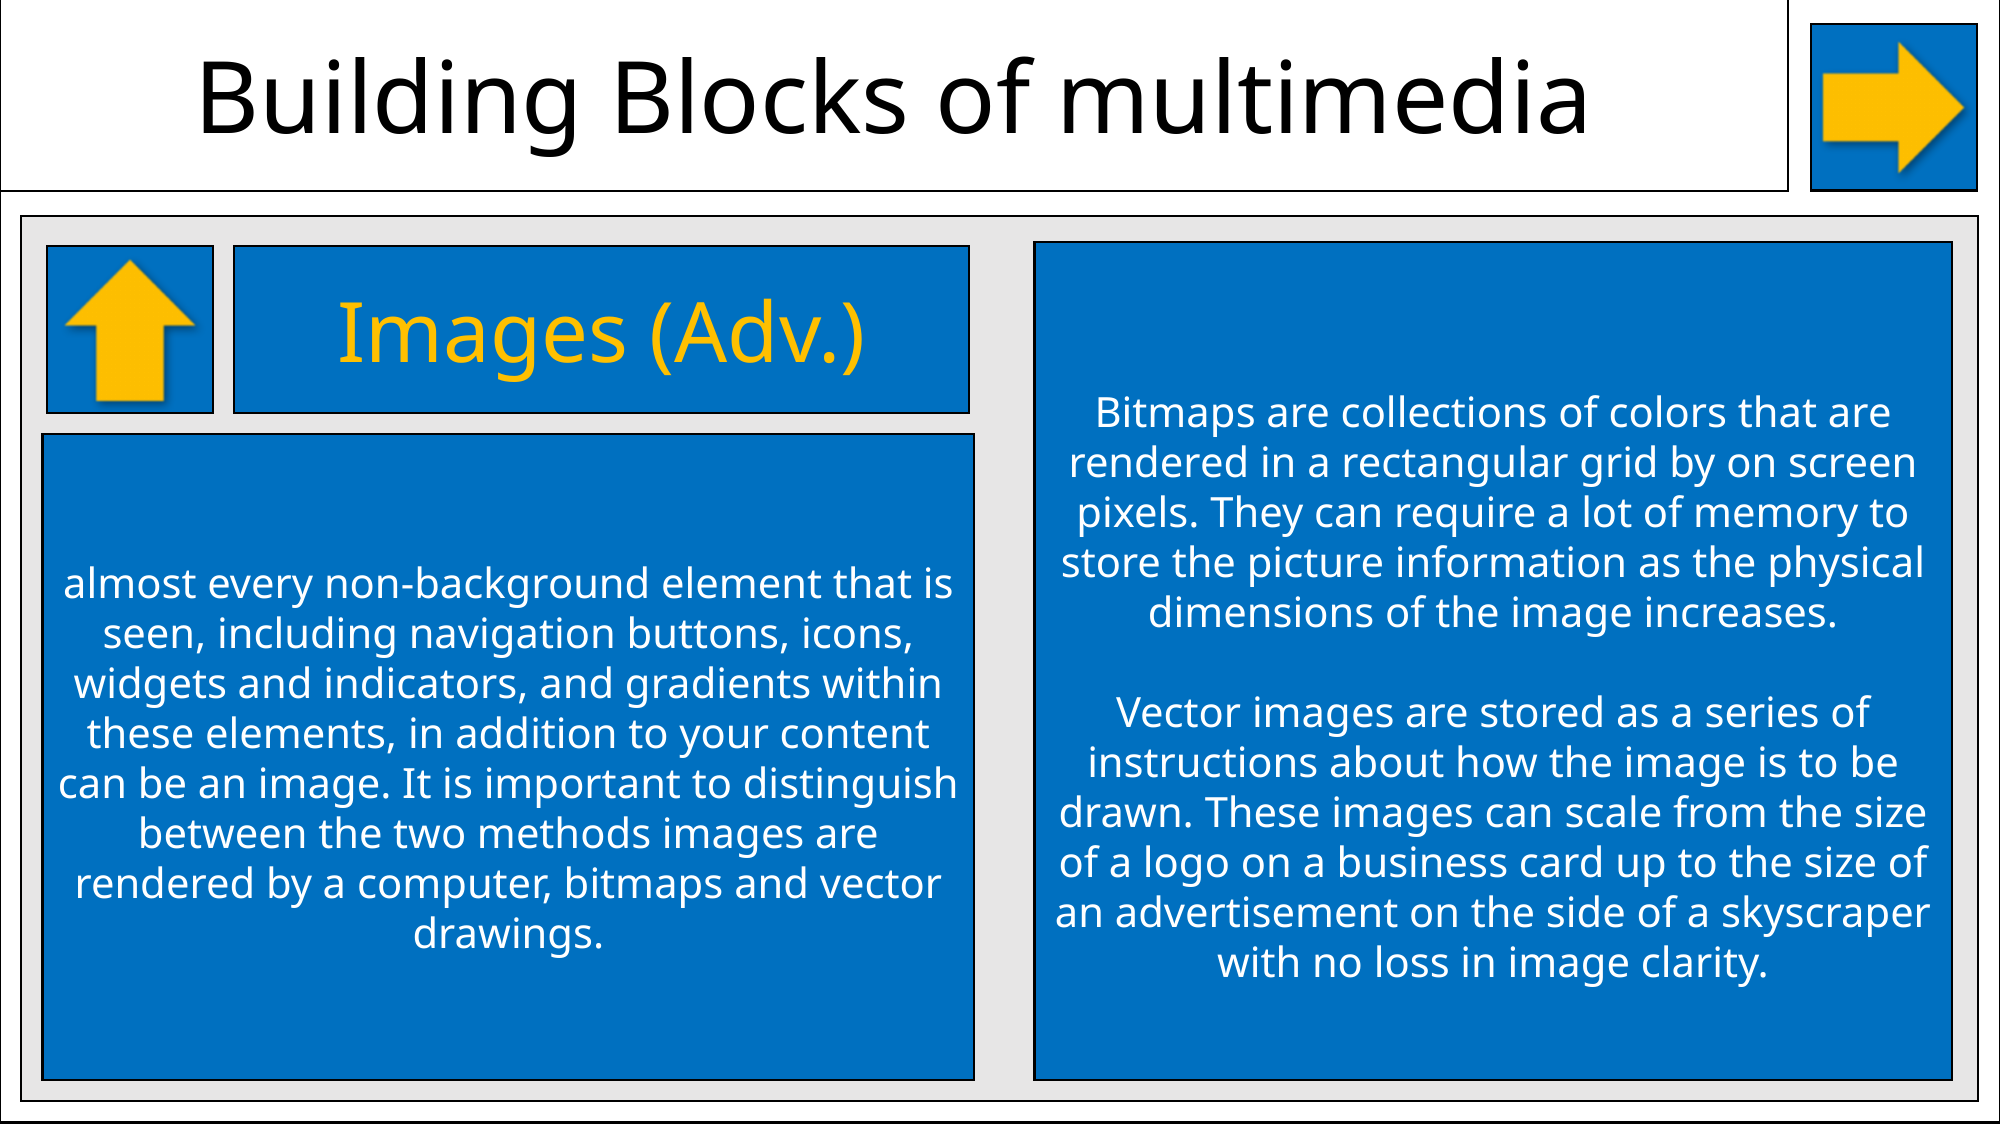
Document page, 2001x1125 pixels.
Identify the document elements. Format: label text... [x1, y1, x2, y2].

text_box Building Blocks of multimedia [0, 0, 1789, 192]
text_box [46, 245, 214, 414]
text_box Bitmaps are collections of colors that are rendered in a rectangular grid by on screen pixels. They can require a lot of memory to store the picture information as the physical dimensions of the image increases. Vector images are stored as a series of instructions about how the image is to be drawn. These images can scale from the size of a logo on a business card up to the size of an advertisement on the side of a skyscraper with no loss in image clarity. [1033, 241, 1953, 1081]
text_box almost every non-background element that is seen, including navigation buttons, icons, widgets and indicators, and gradients within these elements, in addition to your content can be an image. It is important to distinguish between the two methods images are rendered by a computer, bitmaps and vector drawings. [41, 433, 975, 1081]
text_box Images (Adv.) [233, 245, 970, 414]
text_box [20, 215, 1979, 1102]
text_box [1822, 40, 1963, 173]
text_box [66, 261, 194, 401]
text_box [1810, 23, 1978, 192]
text_box [0, 0, 2000, 1124]
